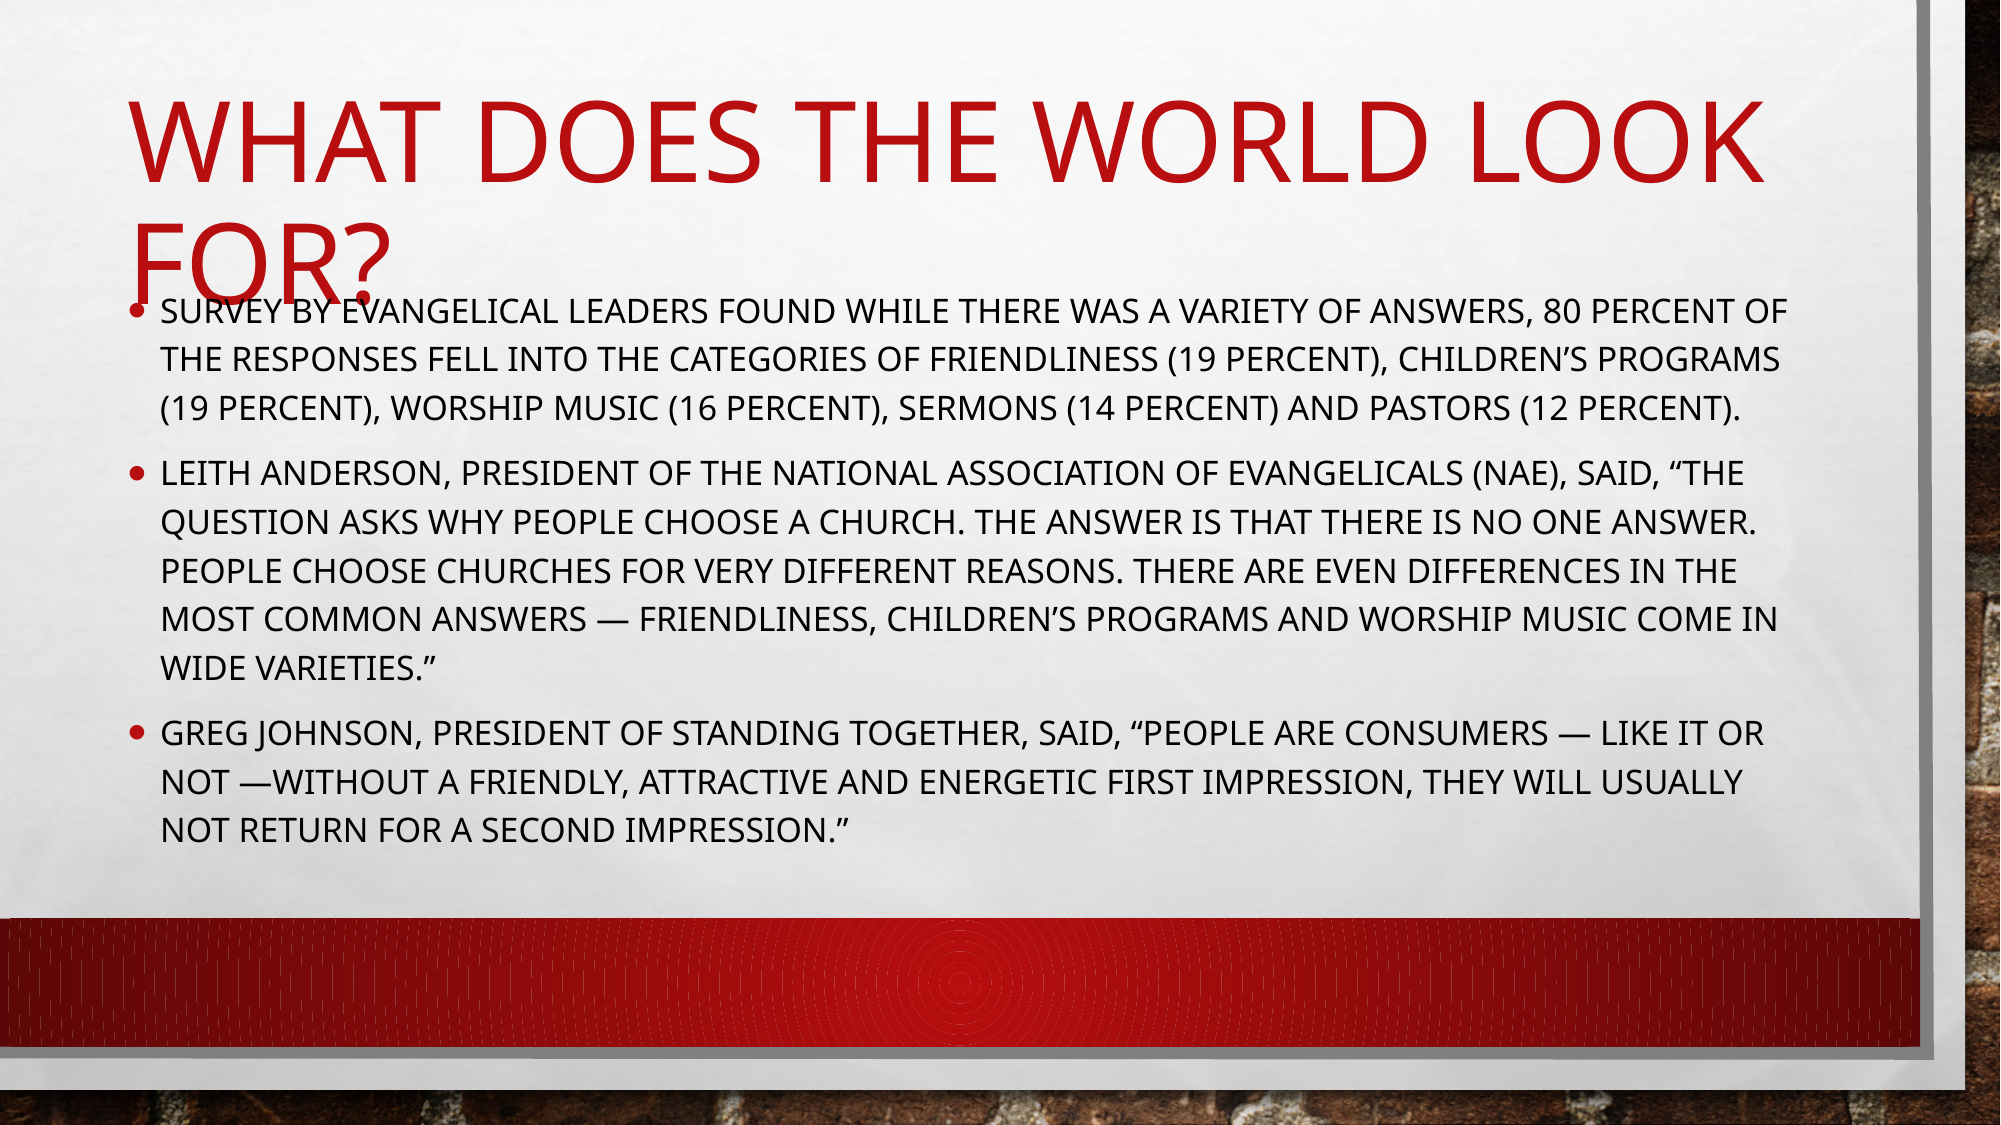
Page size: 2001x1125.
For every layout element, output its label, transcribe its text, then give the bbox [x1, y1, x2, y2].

title What does the world look for? [112, 112, 1818, 249]
picture [0, 0, 2000, 1125]
list Survey by Evangelical Leaders found While there was a variety of answers, 80 percent of the responses fell into the categories of friendliness (19 percent), children’s programs (19 percent), worship music (16 percent), sermons (14 percent) and pastors (12 percent). Leith Anderson, president of the National Association of Evangelicals (NAE), said, “The question asks why people choose a church. The answer is that there is no one answer. People choose churches for very different reasons. There are even differences in the most common answers — friendliness, children’s programs and worship music come in wide varieties.” Greg Johnson, president of Standing Together, said, “People are consumers — like it or not —without a friendly, attractive and energetic first impression, they will usually not return for a second impression.” [112, 249, 1818, 882]
